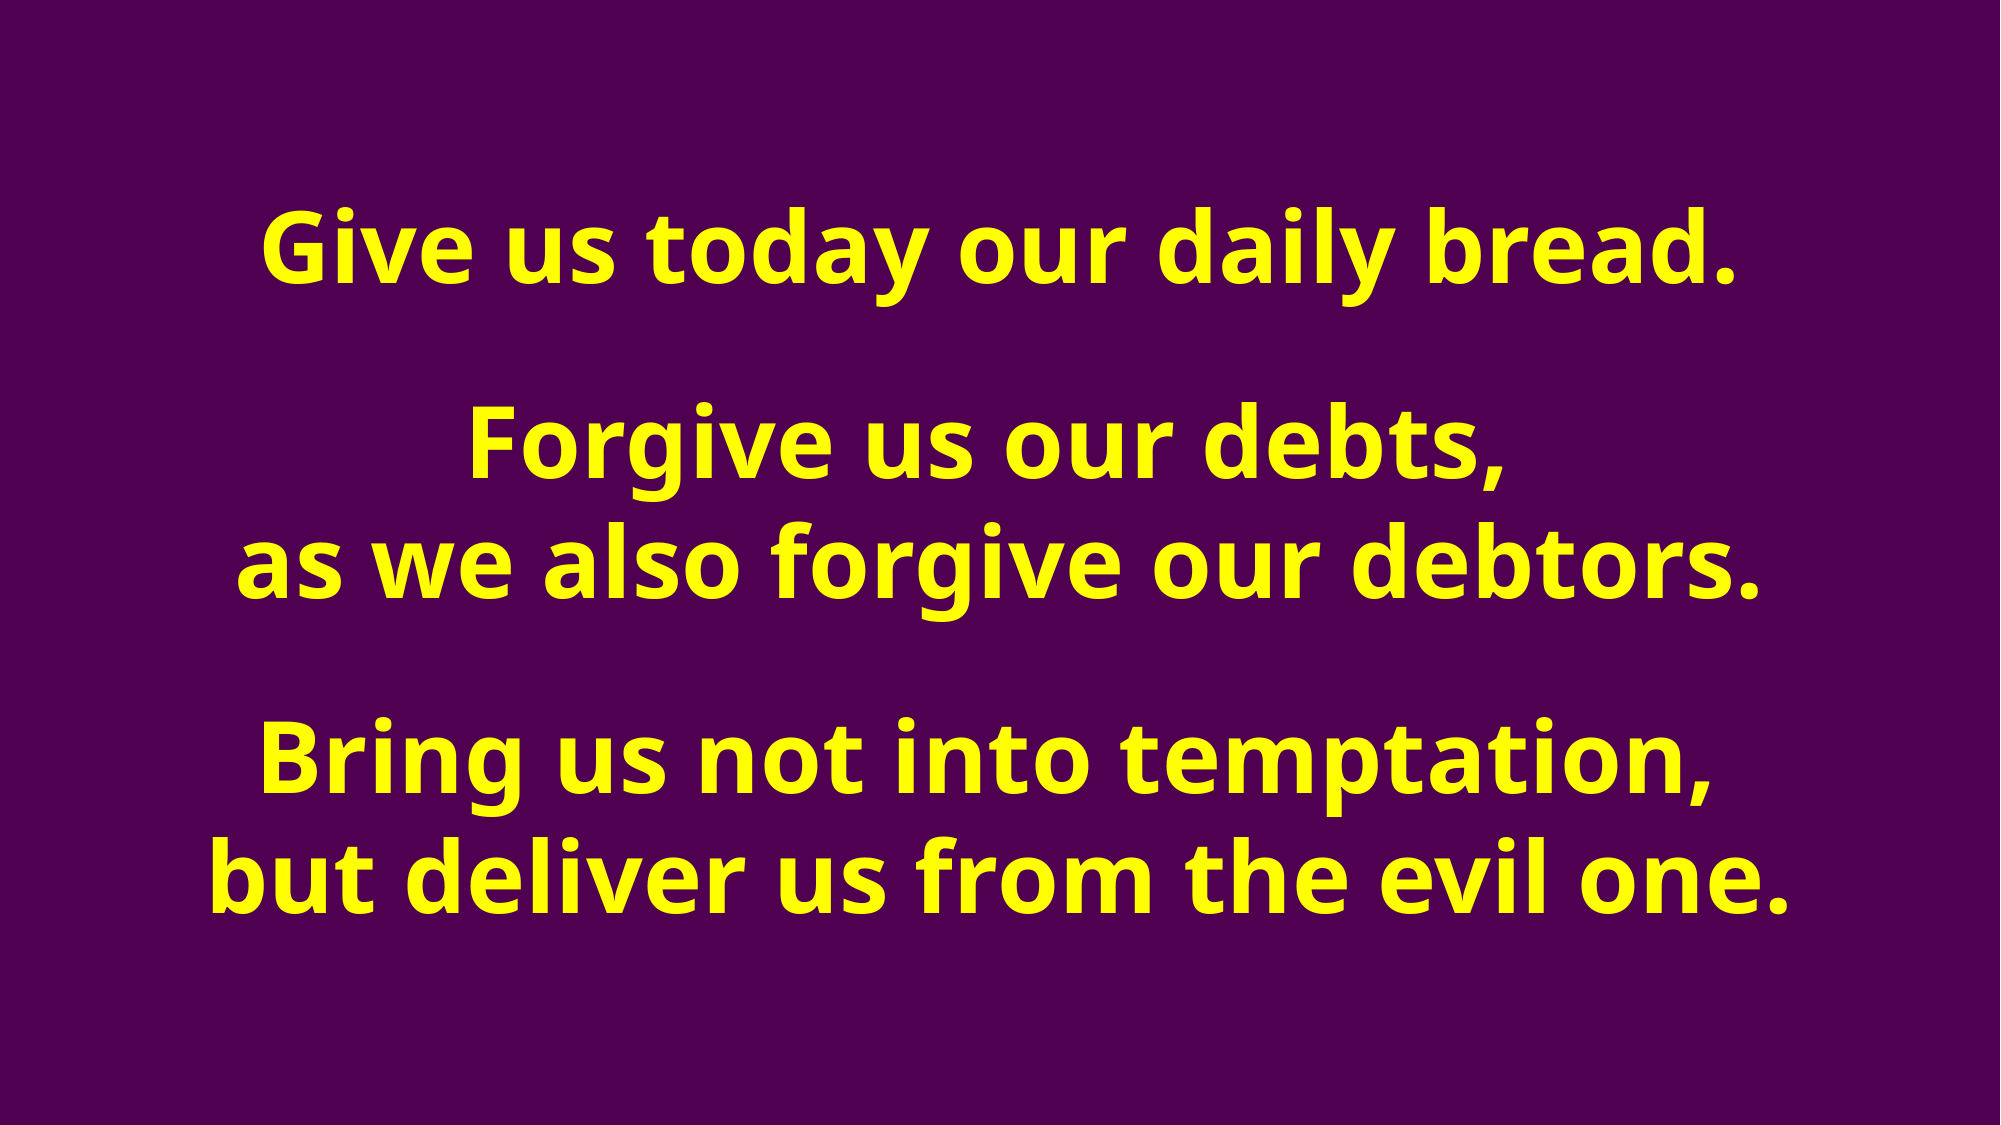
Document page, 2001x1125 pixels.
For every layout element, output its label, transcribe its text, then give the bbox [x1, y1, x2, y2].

text_box Give us today our daily bread. Forgive us our debts, as we also forgive our debtors. Bring us not into temptation, but deliver us from the evil one. [0, 176, 2000, 941]
